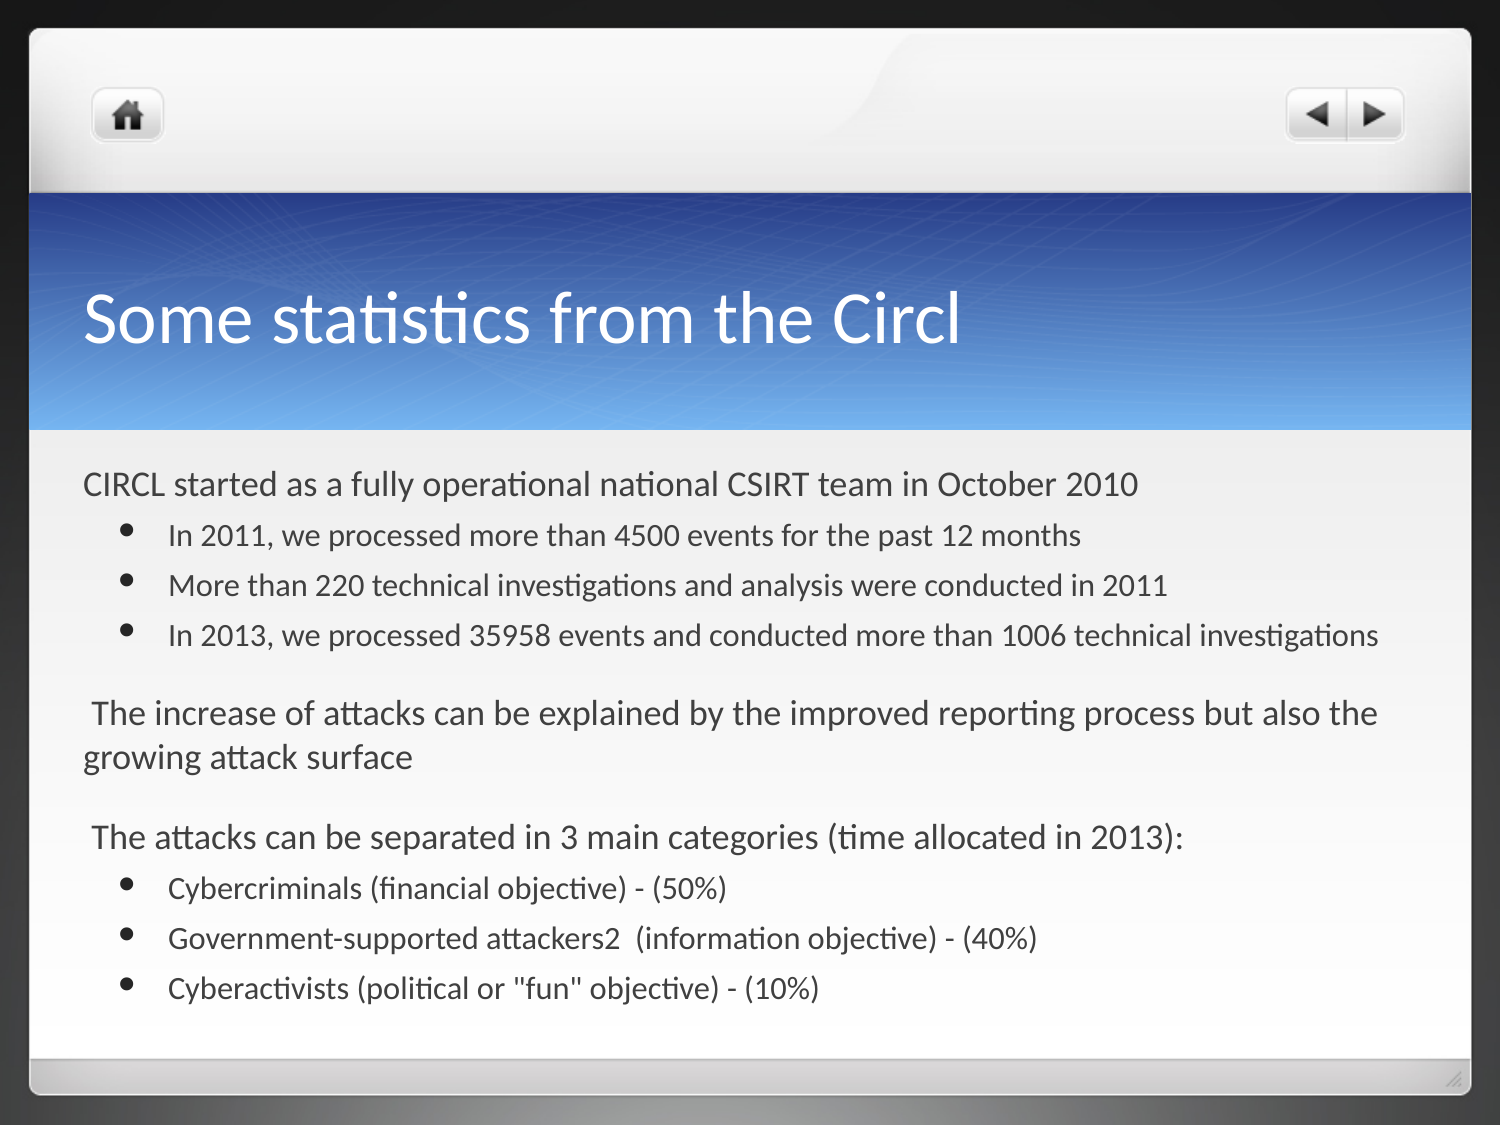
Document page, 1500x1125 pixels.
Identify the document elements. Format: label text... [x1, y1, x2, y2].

list CIRCL started as a fully operational national CSIRT team in October 2010 In 2011, we processed more than 4500 events for the past 12 months More than 220 technical investigations and analysis were conducted in 2011 In 2013, we processed 35958 events and conducted more than 1006 technical investigations The increase of attacks can be explained by the improved reporting process but also the growing attack surface The attacks can be separated in 3 main categories (time allocated in 2013): Cybercriminals (financial objective) - (50%) Government-supported attackers2 (information objective) - (40%) Cyberactivists (political or "fun" objective) - (10%) [68, 452, 1432, 1025]
title Some statistics from the Circl [68, 238, 1432, 427]
picture [0, 0, 1500, 1125]
